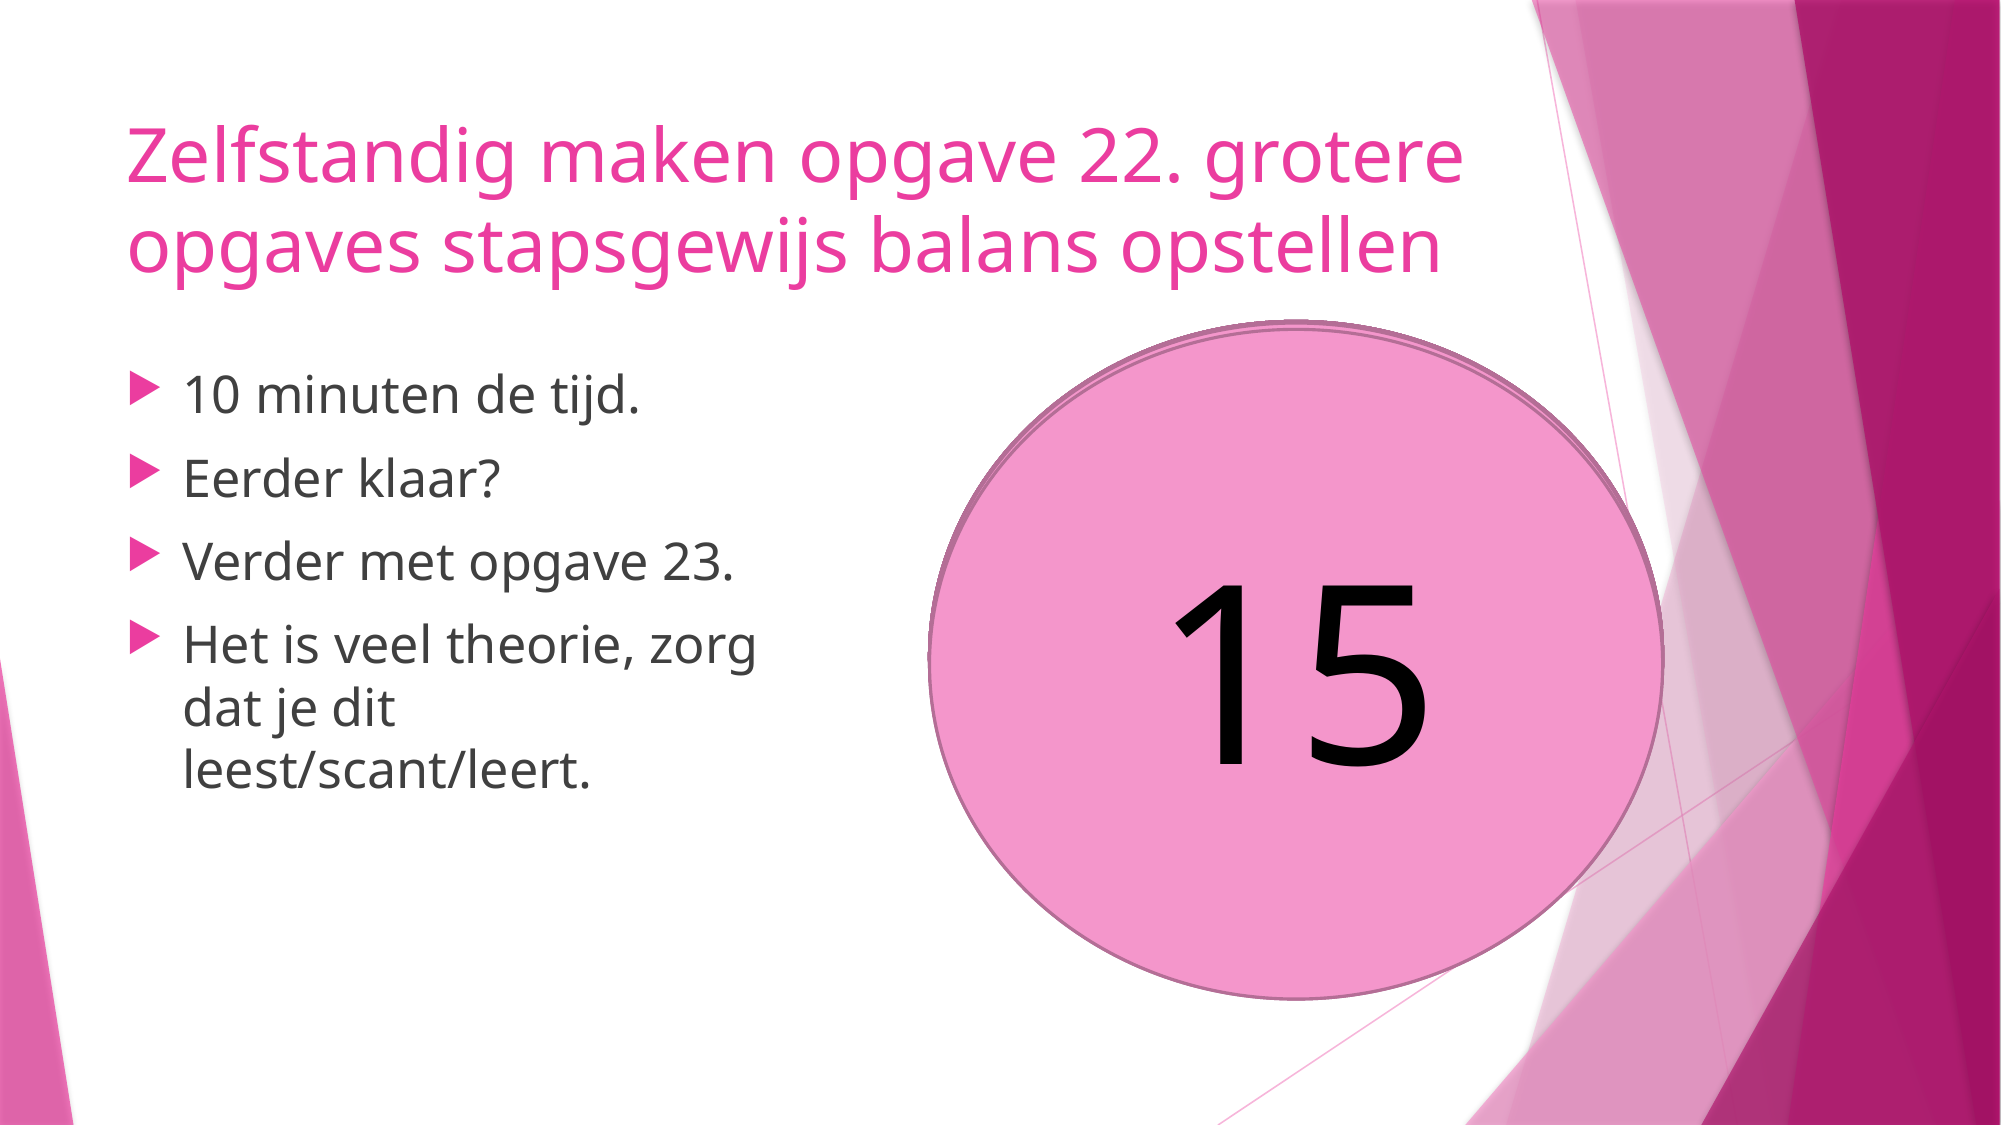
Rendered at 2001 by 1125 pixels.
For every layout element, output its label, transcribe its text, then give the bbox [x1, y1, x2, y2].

title Zelfstandig maken opgave 22. grotere opgaves stapsgewijs balans opstellen [111, 99, 1522, 317]
text_box 15 [927, 327, 1665, 1001]
list 10 minuten de tijd. Eerder klaar? Verder met opgave 23. Het is veel theorie, zorg dat je dit leest/scant/leert. [111, 354, 831, 962]
text_box 14 [930, 321, 1662, 621]
